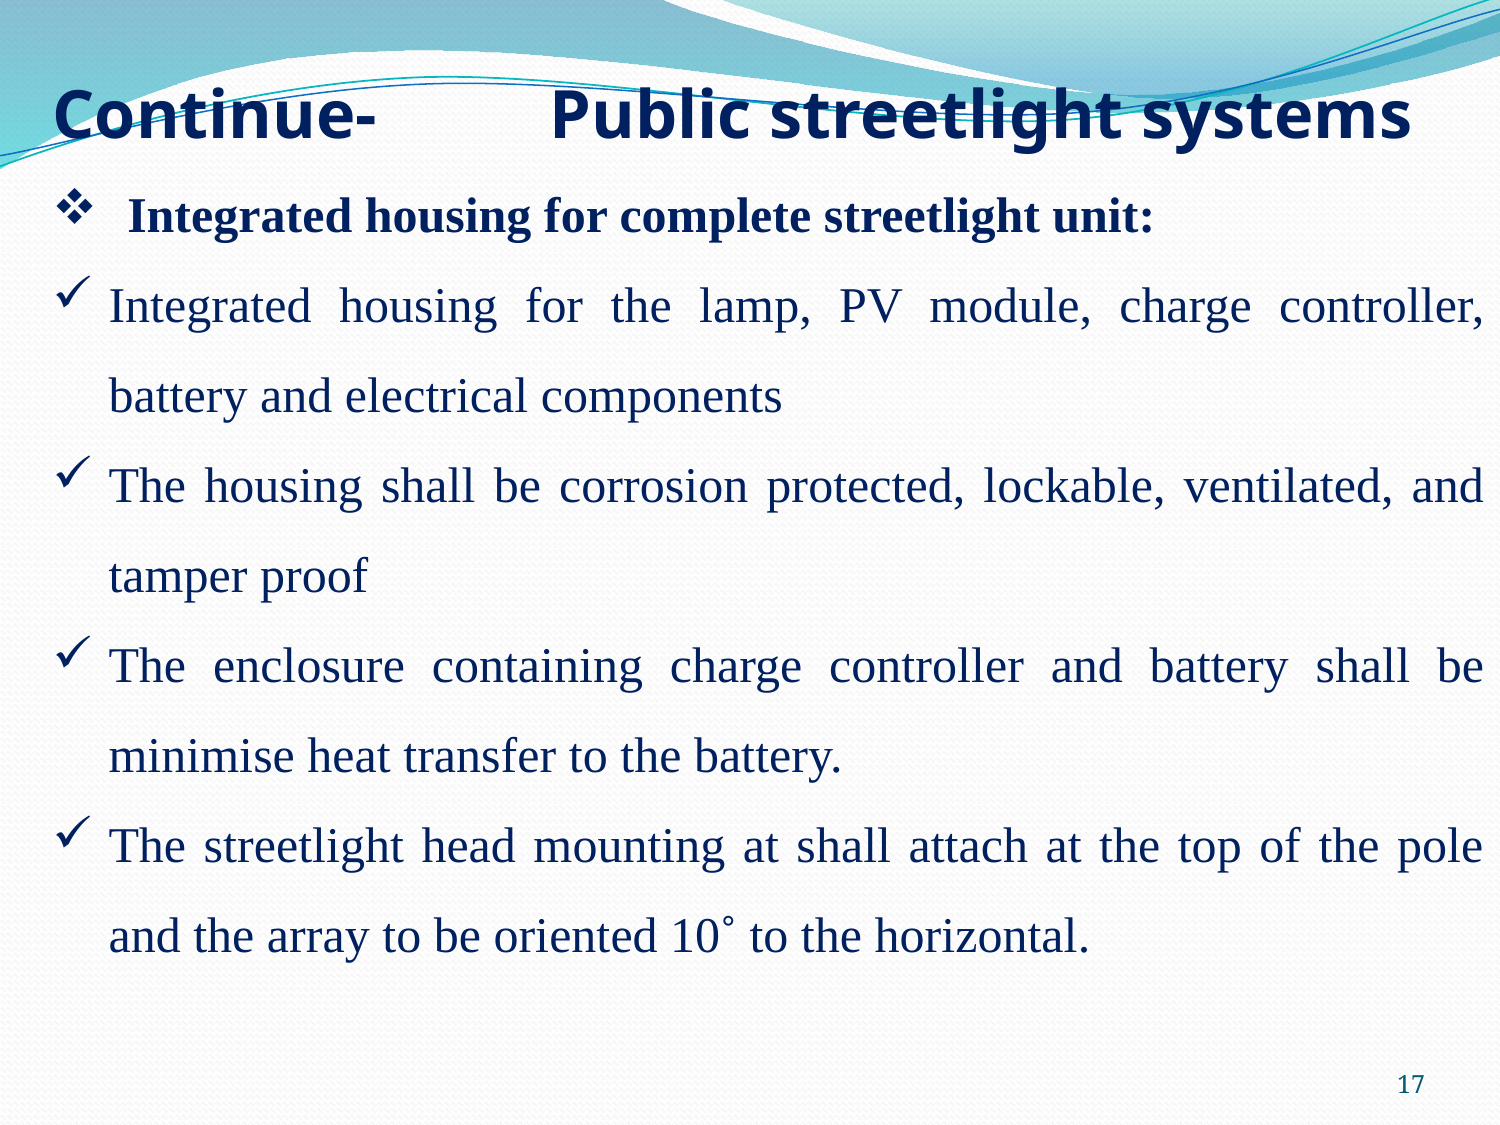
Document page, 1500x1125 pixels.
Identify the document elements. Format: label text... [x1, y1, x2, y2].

slide_number 17 [1299, 1042, 1425, 1103]
text_box Continue- Public streetlight systems Integrated housing for complete streetlight unit: Integrated housing for the lamp, PV module, charge controller, battery and electrical components The housing shall be corrosion protected, lockable, ventilated, and tamper proof The enclosure containing charge controller and battery shall be minimise heat transfer to the battery. The streetlight head mounting at shall attach at the top of the pole and the array to be oriented 10˚ to the horizontal. [37, 24, 1500, 1075]
